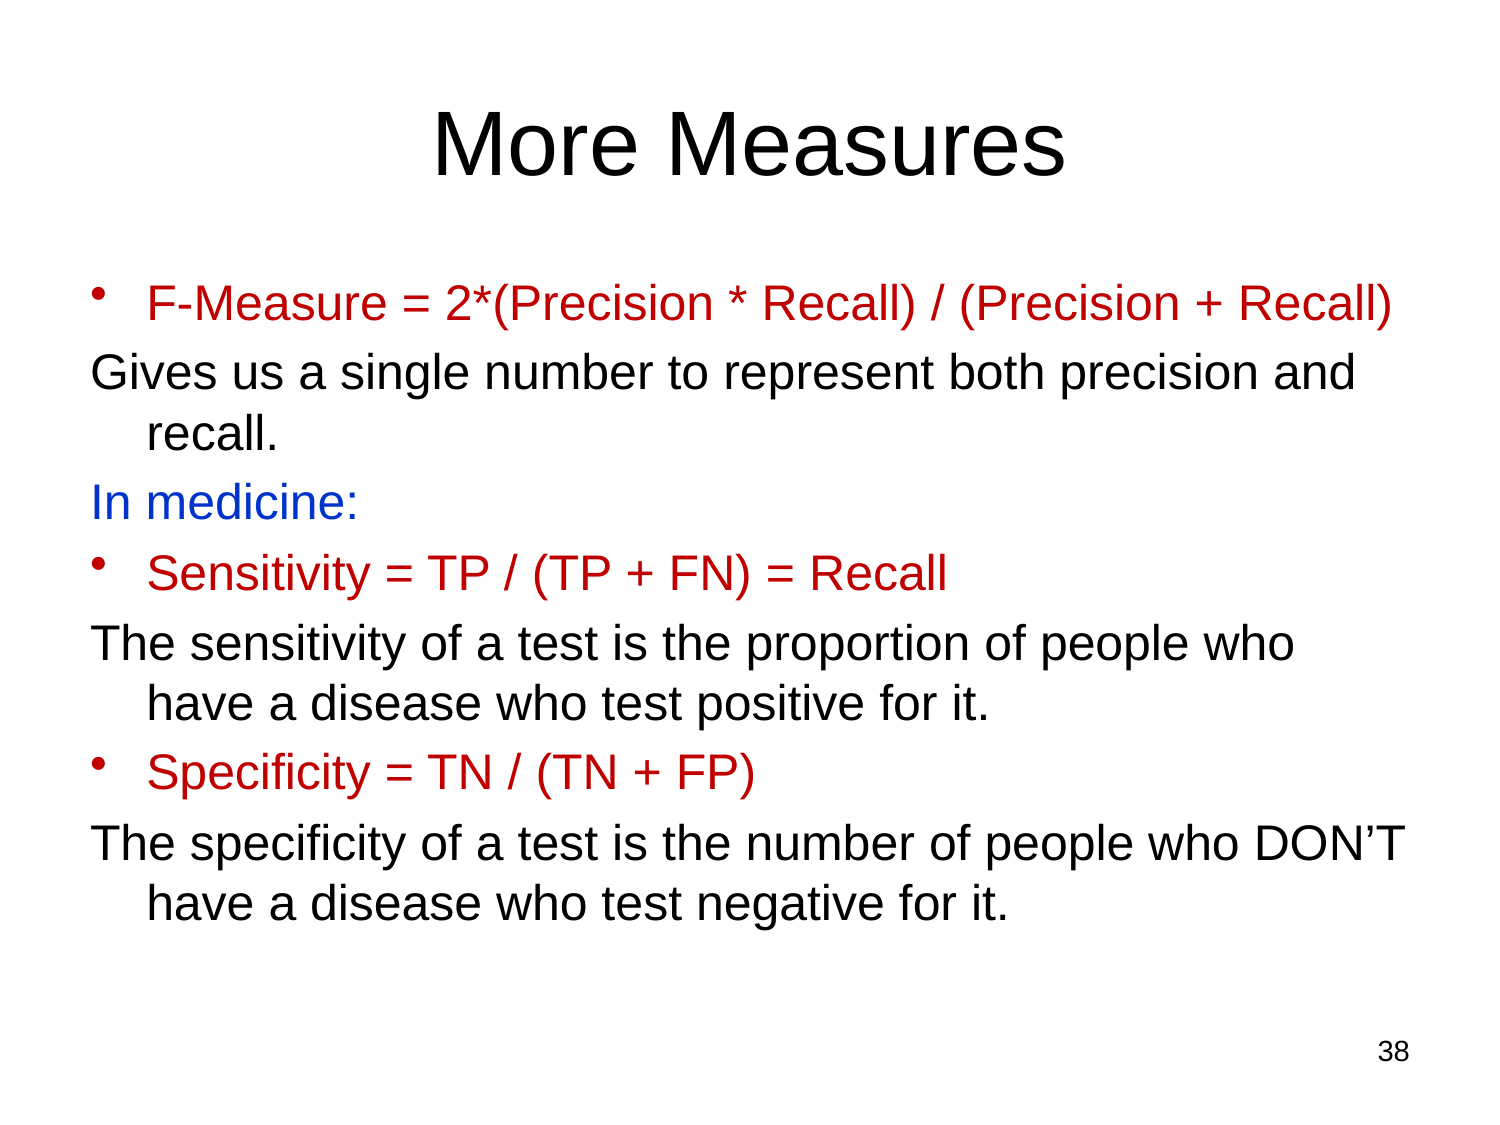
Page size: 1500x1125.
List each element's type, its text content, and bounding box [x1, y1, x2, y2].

title More Measures [75, 45, 1425, 233]
slide_number 38 [1074, 1024, 1426, 1103]
list F-Measure = 2*(Precision * Recall) / (Precision + Recall) Gives us a single number to represent both precision and recall. In medicine: Sensitivity = TP / (TP + FN) = Recall The sensitivity of a test is the proportion of people who have a disease who test positive for it. Specificity = TN / (TN + FP) The specificity of a test is the number of people who DON’T have a disease who test negative for it. [75, 262, 1425, 1005]
